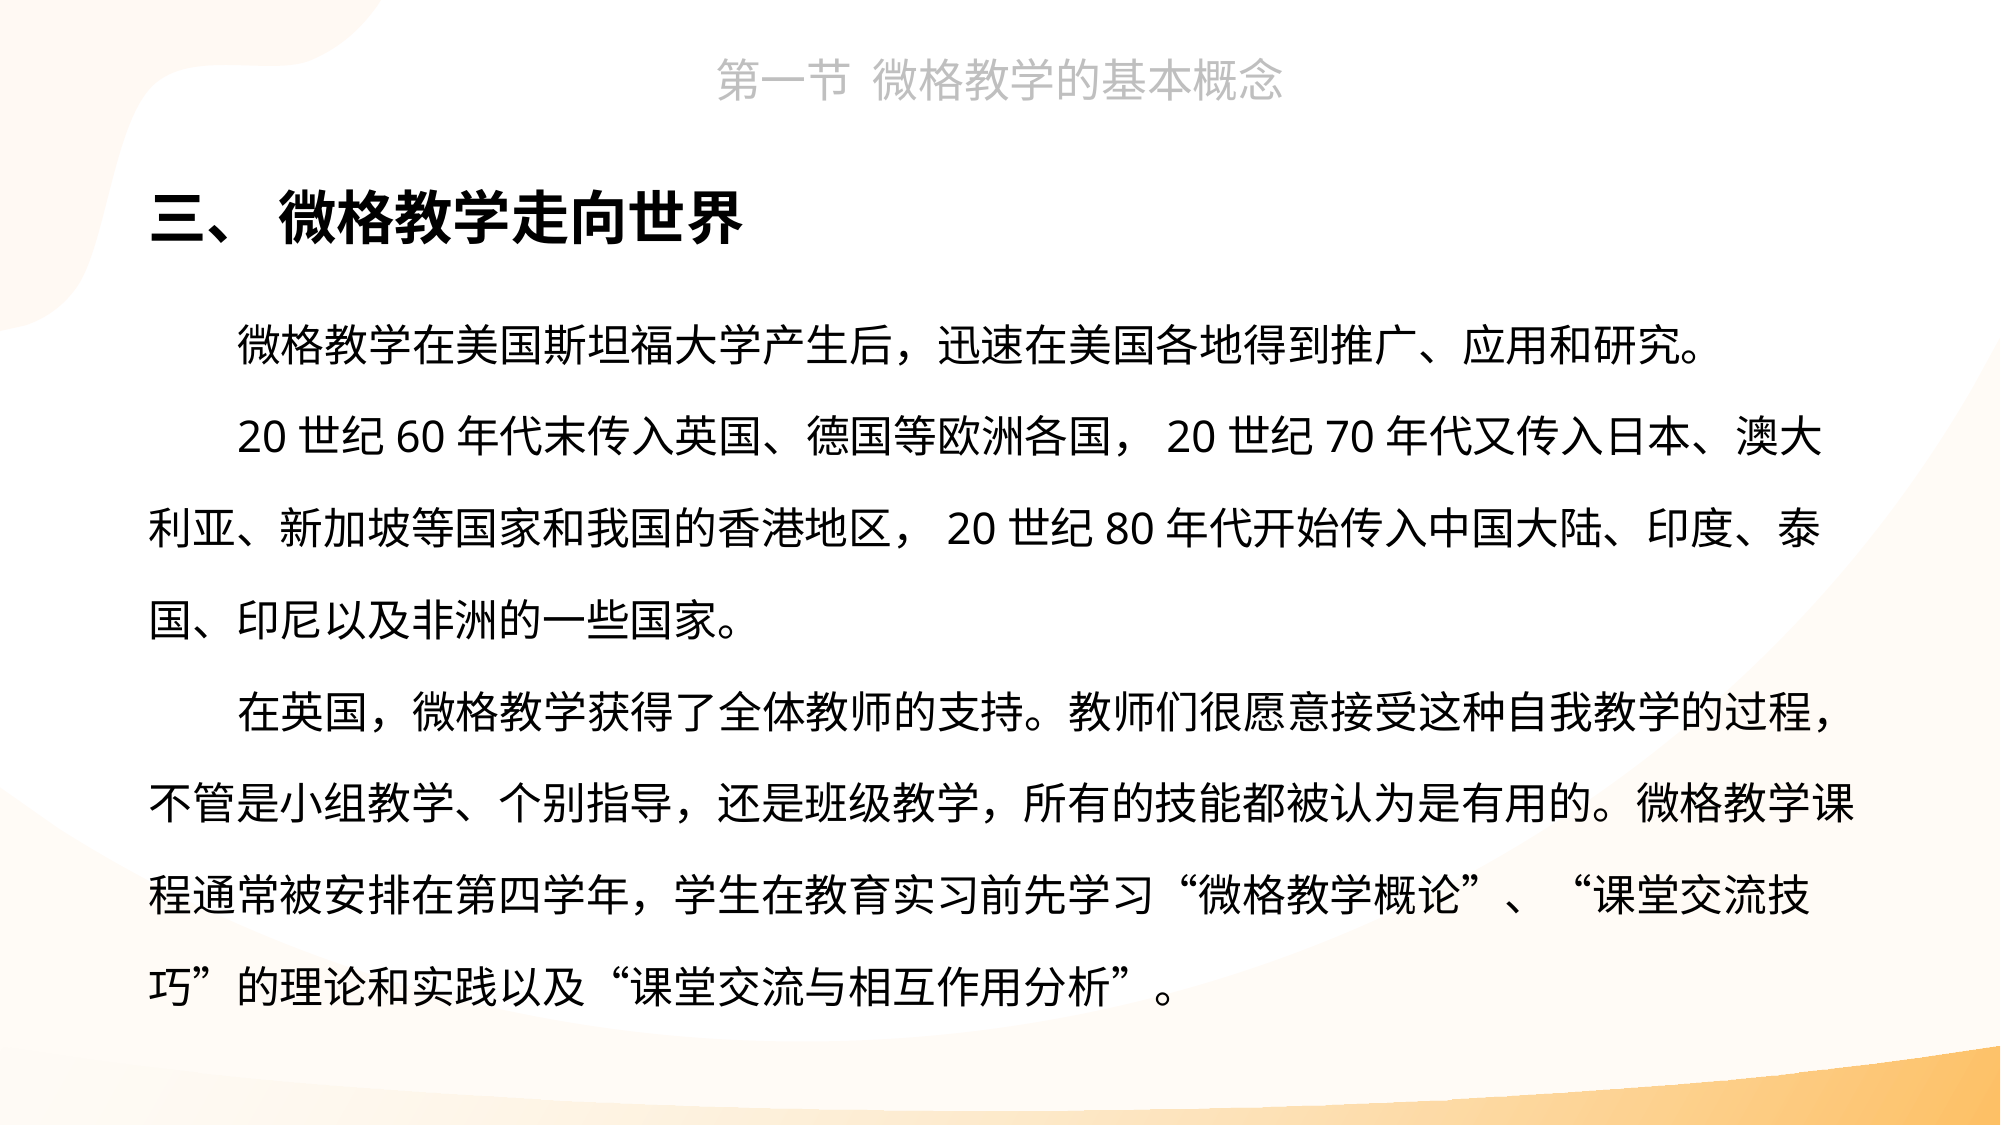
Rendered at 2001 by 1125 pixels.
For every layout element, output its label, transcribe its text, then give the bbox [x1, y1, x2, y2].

text_box 三、 微格教学走向世界 [133, 173, 1309, 259]
text_box 微格教学在美国斯坦福大学产生后，迅速在美国各地得到推广、应用和研究。 20世纪60年代末传入英国、德国等欧洲各国，20世纪70年代又传入日本、澳大利亚、新加坡等国家和我国的香港地区，20世纪80年代开始传入中国大陆、印度、泰国、印尼以及非洲的一些国家。 在英国，微格教学获得了全体教师的支持。教师们很愿意接受这种自我教学的过程，不管是小组教学、个别指导，还是班级教学，所有的技能都被认为是有用的。微格教学课程通常被安排在第四学年，学生在教育实习前先学习“微格教学概论”、“课堂交流技巧”的理论和实践以及“课堂交流与相互作用分析”。 [133, 270, 1880, 1020]
